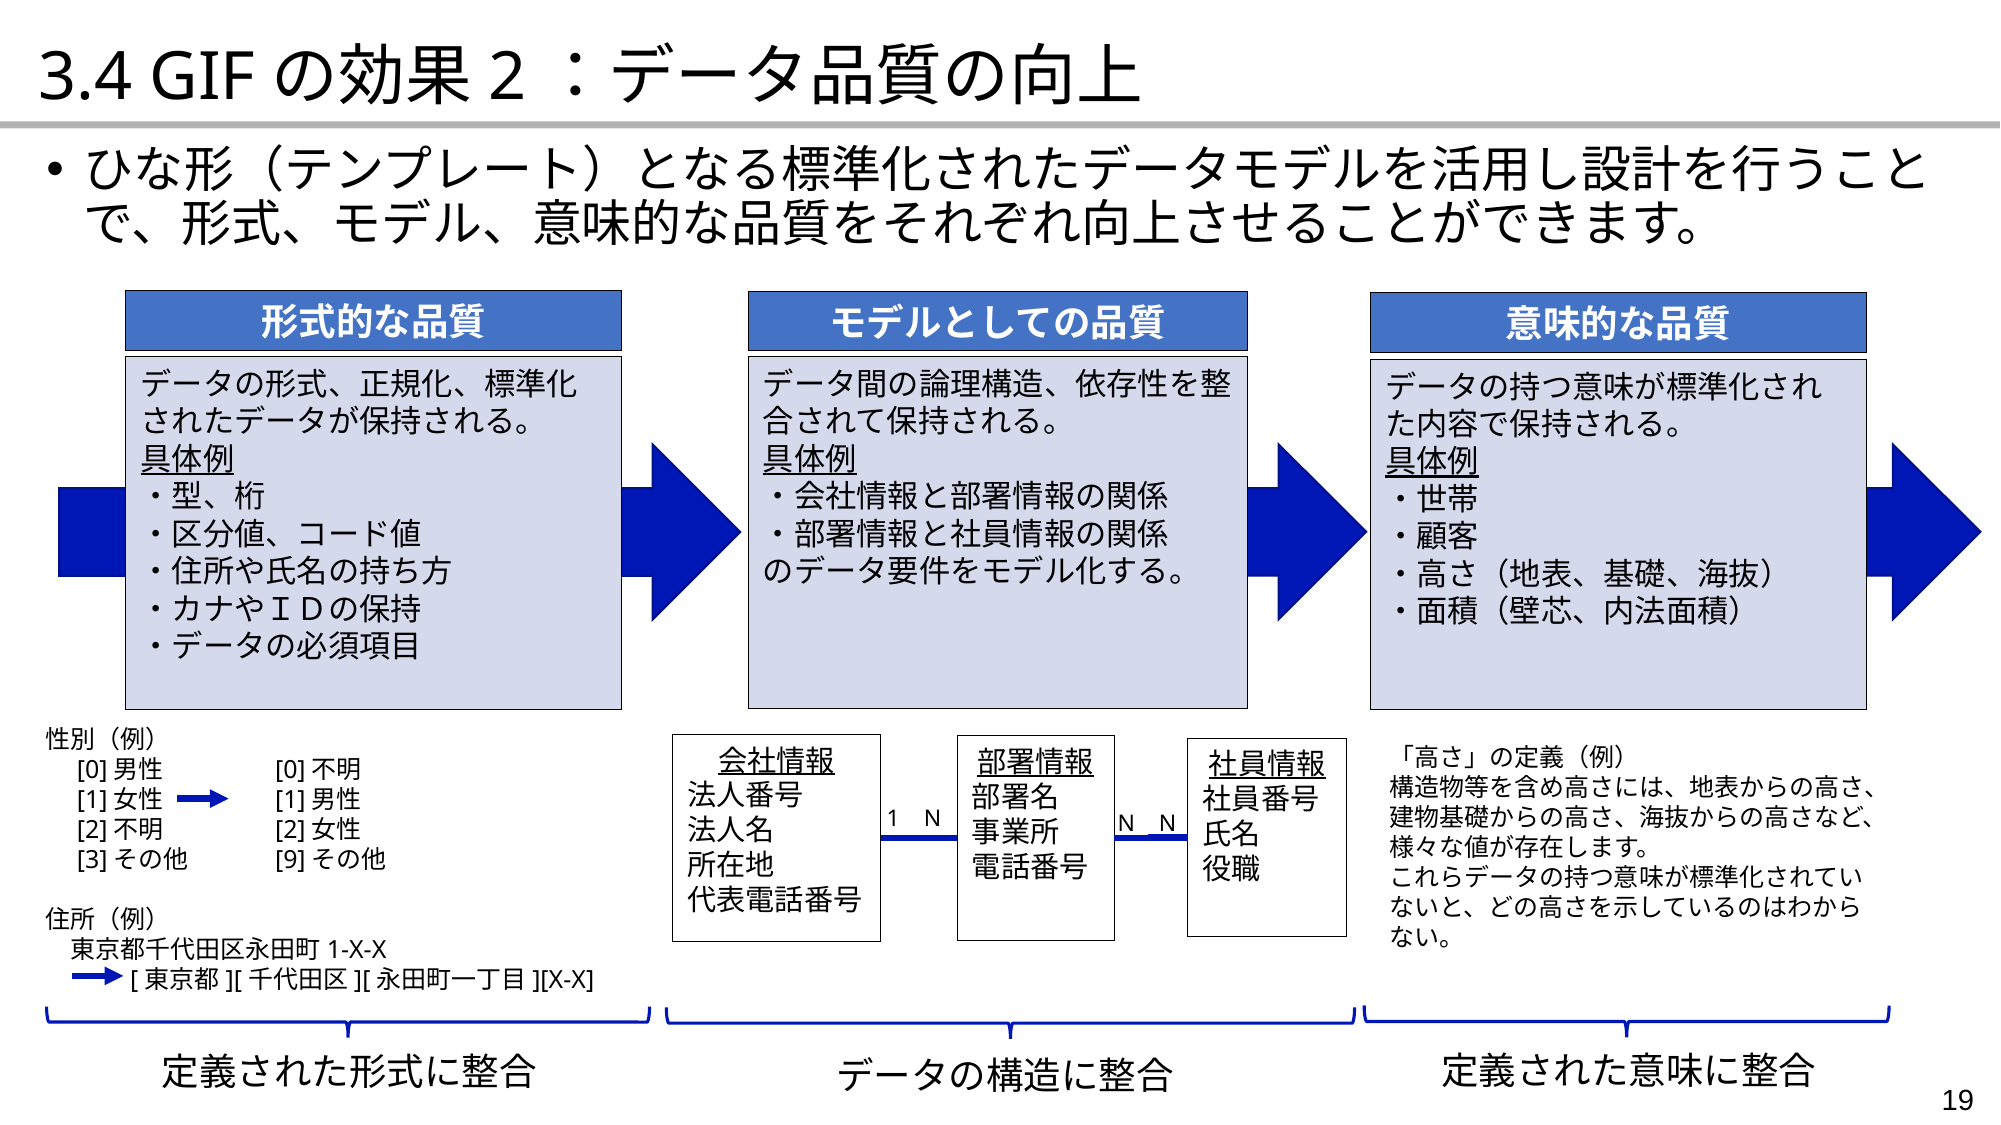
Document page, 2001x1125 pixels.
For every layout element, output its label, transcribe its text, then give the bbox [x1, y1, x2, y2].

text_box 1 N [881, 796, 957, 838]
text_box N N [1102, 800, 1238, 844]
text_box 会社情報 法人番号 法人名 所在地 代表電話番号 [672, 734, 881, 942]
text_box 定義された形式に整合 [146, 1040, 556, 1100]
text_box モデルとしての品質 [748, 291, 1248, 351]
text_box 意味的な品質 [1370, 292, 1867, 353]
text_box 定義された意味に整合 [1426, 1039, 1836, 1100]
text_box 「高さ」の定義（例） 構造物等を含め高さには、地表からの高さ、建物基礎からの高さ、海抜からの高さなど、様々な値が存在します。 これらデータの持つ意味が標準化されていないと、どの高さを示しているのはわからない。 [1374, 734, 1900, 959]
text_box データの構造に整合 [821, 1045, 1196, 1105]
text_box [46, 1006, 651, 1038]
text_box 3.4 GIFの効果2：データ品質の向上 [23, 34, 1910, 121]
text_box データ間の論理構造、依存性を整合されて保持される。 具体例 ・会社情報と部署情報の関係 ・部署情報と社員情報の関係 のデータ要件をモデル化する。 [748, 356, 1248, 709]
slide_number 19 [1881, 1073, 1989, 1124]
text_box 社員情報 社員番号 氏名 役職 [1187, 738, 1347, 937]
text_box 部署情報 部署名 事業所 電話番号 [957, 735, 1115, 941]
text_box [1363, 1005, 1890, 1038]
text_box 性別（例） [0]男性 [0]不明 [1]女性 [1]男性 [2]不明 [2]女性 [3]その他 [9]その他 住所（例） 東京都千代田区永田町1-X-X [東京都][千代田区][永田町一丁目][X-X] [31, 716, 665, 1031]
text_box 形式的な品質 [125, 290, 622, 351]
text_box データの持つ意味が標準化された内容で保持される。 具体例 ・世帯 ・顧客 ・高さ（地表、基礎、海抜） ・面積（壁芯、内法面積） [1370, 359, 1867, 710]
text_box ひな形（テンプレート）となる標準化されたデータモデルを活用し設計を行うことで、形式、モデル、意味的な品質をそれぞれ向上させることができます。 [31, 137, 1957, 244]
text_box [622, 442, 742, 623]
text_box [1248, 441, 1368, 622]
text_box [1867, 441, 1982, 622]
text_box データの形式、正規化、標準化されたデータが保持される。 具体例 ・型、桁 ・区分値、コード値 ・住所や氏名の持ち方 ・カナやＩＤの保持 ・データの必須項目 [125, 356, 622, 710]
text_box [665, 1007, 1356, 1039]
text_box [58, 487, 125, 577]
